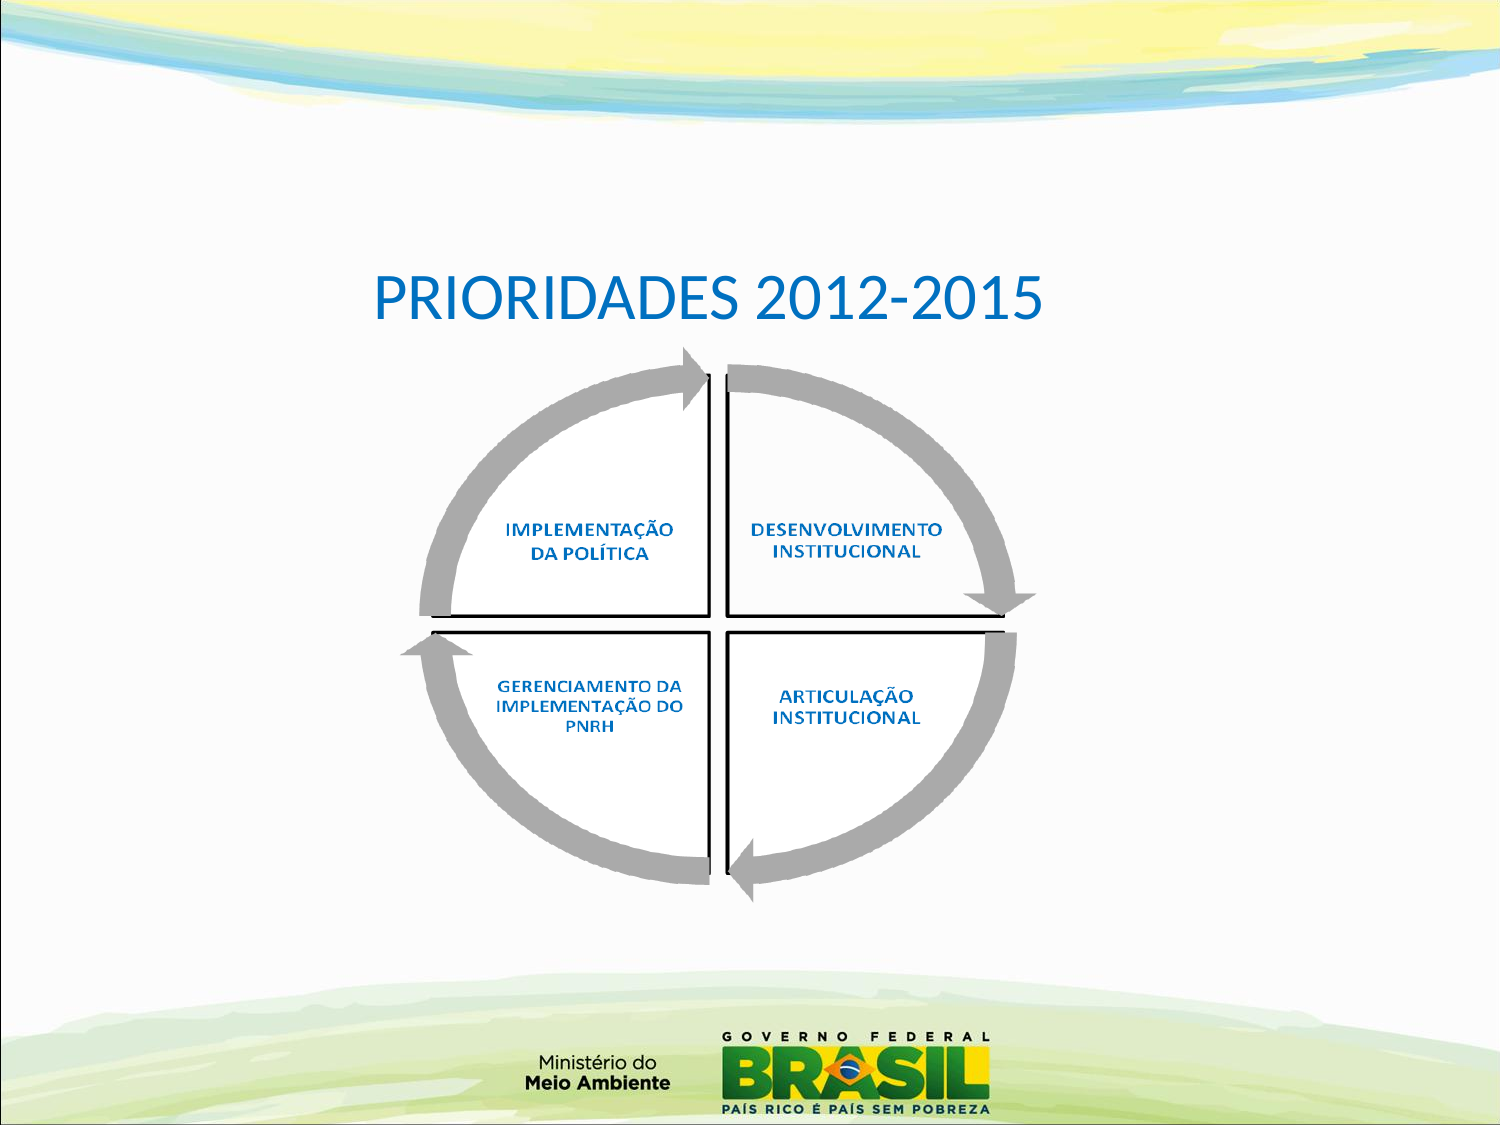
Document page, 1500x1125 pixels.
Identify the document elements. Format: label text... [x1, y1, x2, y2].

picture [0, 0, 1500, 1125]
text_box PRIORIDADES 2012-2015 [35, 25, 1384, 421]
